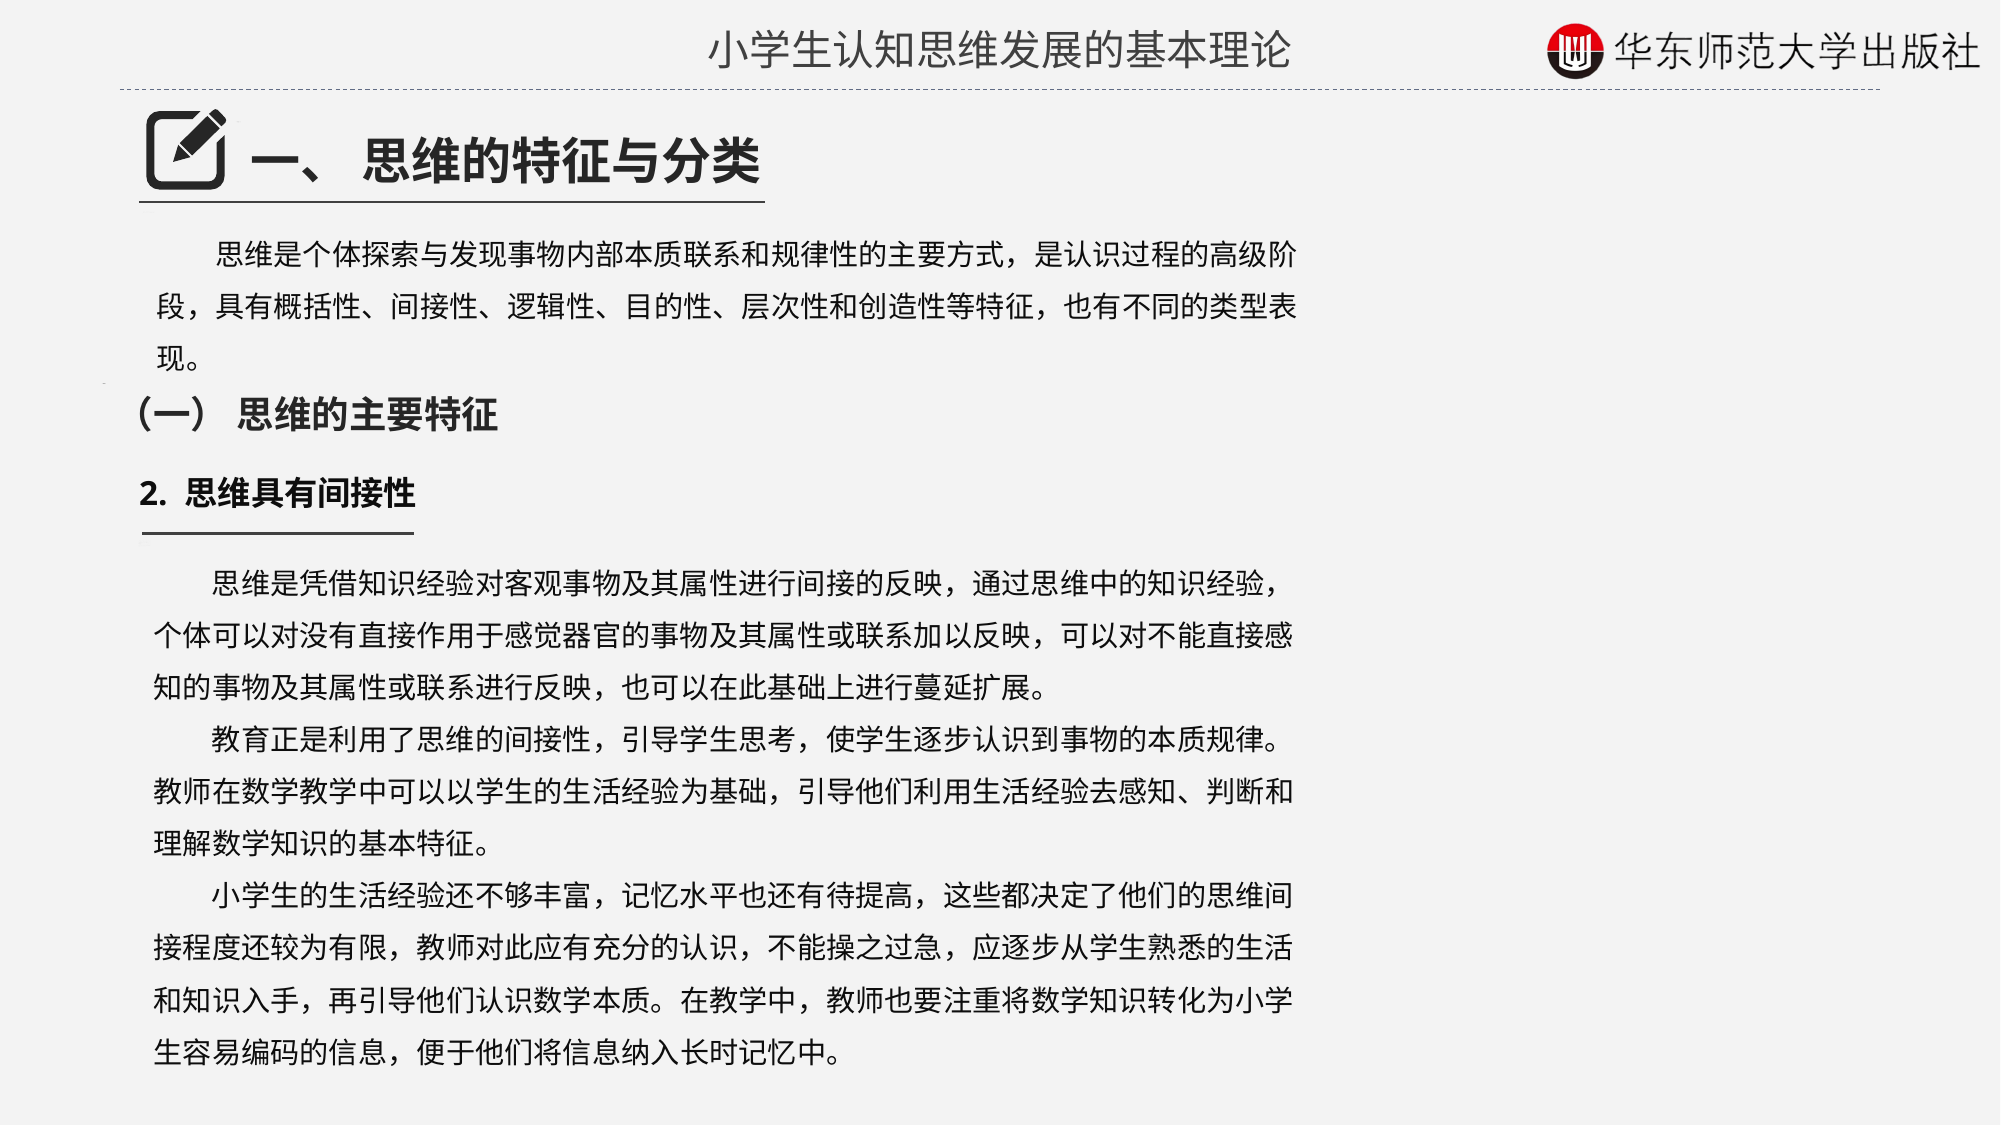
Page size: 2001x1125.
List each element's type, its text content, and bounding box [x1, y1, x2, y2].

text_box （一） 思维的主要特征 [101, 383, 692, 444]
text_box [208, 109, 227, 127]
text_box [146, 111, 225, 190]
text_box 一、 思维的特征与分类 [235, 121, 940, 197]
text_box 思维是凭借知识经验对客观事物及其属性进行间接的反映，通过思维中的知识经验，个体可以对没有直接作用于感觉器官的事物及其属性或联系加以反映，可以对不能直接感知的事物及其属性或联系进行反映，也可以在此基础上进行蔓延扩展。 教育正是利用了思维的间接性，引导学生思考，使学生逐步认识到事物的本质规律。教师在数学教学中可以以学生的生活经验为基础，引导他们利用生活经验去感知、判断和理解数学知识的基本特征。 小学生的生活经验还不够丰富，记忆水平也还有待提高，这些都决定了他们的思维间接程度还较为有限，教师对此应有充分的认识，不能操之过急，应逐步从学生熟悉的生活和知识入手，再引导他们认识数学本质。在教学中，教师也要注重将数学知识转化为小学生容易编码的信息，便于他们将信息纳入长时记忆中。 [138, 540, 1320, 1077]
text_box 2. 思维具有间接性 [124, 465, 807, 520]
text_box 小学生认知思维发展的基本理论 [680, 23, 1320, 74]
text_box 思维是个体探索与发现事物内部本质联系和规律性的主要方式，是认识过程的高级阶段，具有概括性、间接性、逻辑性、目的性、层次性和创造性等特征，也有不同的类型表现。 [142, 212, 1320, 383]
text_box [1536, 13, 1989, 83]
